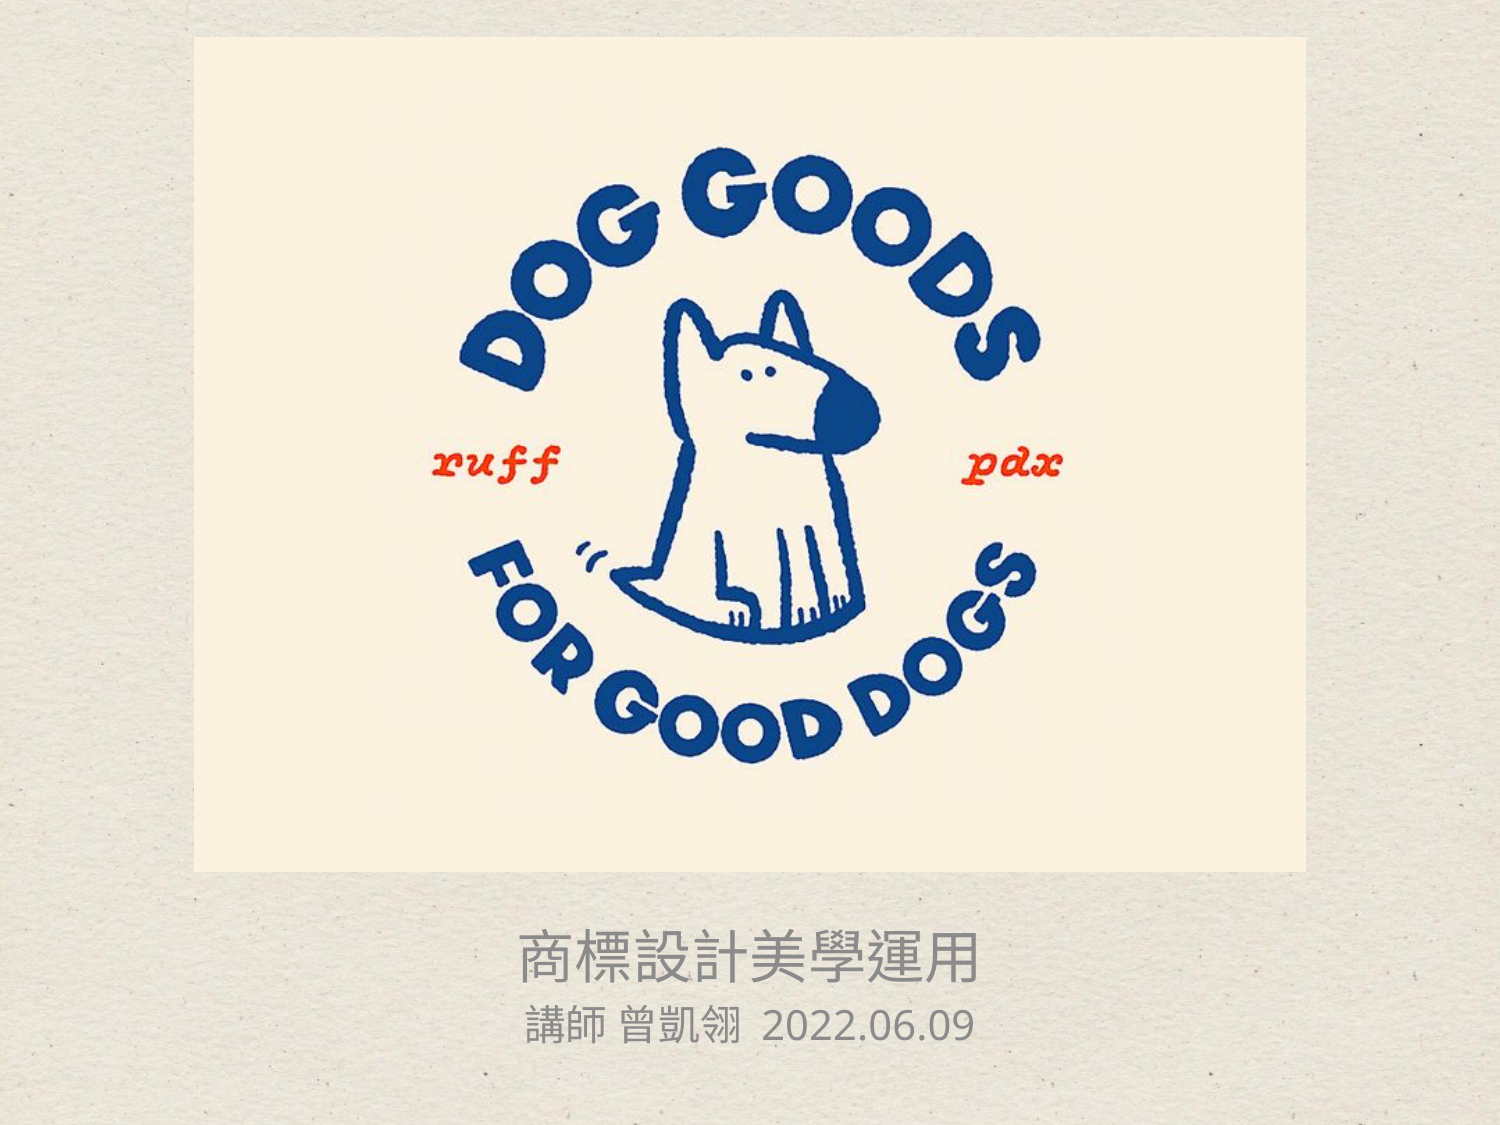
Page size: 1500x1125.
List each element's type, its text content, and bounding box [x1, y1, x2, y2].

picture [0, 0, 1500, 1125]
subtitle 商標設計美學運用 講師 曾凱翎 2022.06.09 [225, 912, 1275, 1125]
